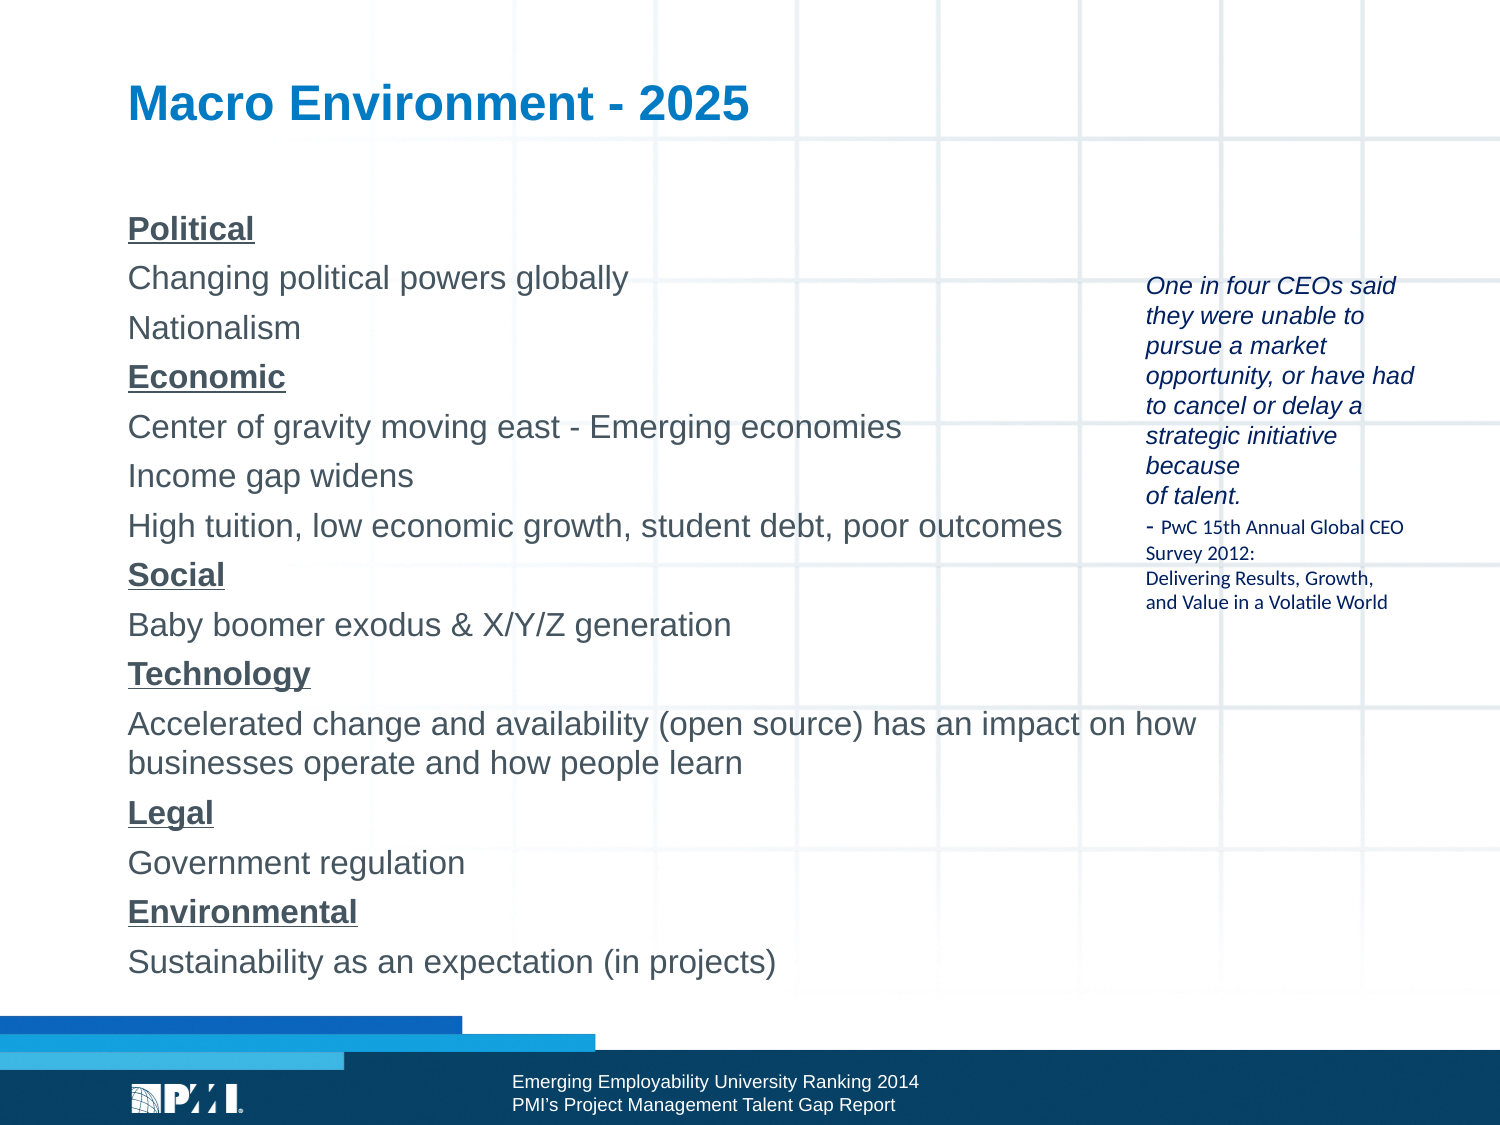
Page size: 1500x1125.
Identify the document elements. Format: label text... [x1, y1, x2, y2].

list Political Changing political powers globally Nationalism Economic Center of gravity moving east - Emerging economies Income gap widens High tuition, low economic growth, student debt, poor outcomes Social Baby boomer exodus & X/Y/Z generation Technology Accelerated change and availability (open source) has an impact on how businesses operate and how people learn Legal Government regulation Environmental Sustainability as an expectation (in projects) “ [112, 149, 1388, 851]
title Macro Environment - 2025 [112, 62, 1388, 149]
picture [0, 0, 1500, 1125]
text_box Emerging Employability University Ranking 2014 PMI’s Project Management Talent Gap Report [497, 1062, 985, 1123]
text_box One in four CEOs said they were unable to pursue a market opportunity, or have had to cancel or delay a strategic initiative because of talent. - PwC 15th Annual Global CEO Survey 2012: Delivering Results, Growth, and Value in a Volatile World [1131, 262, 1437, 667]
